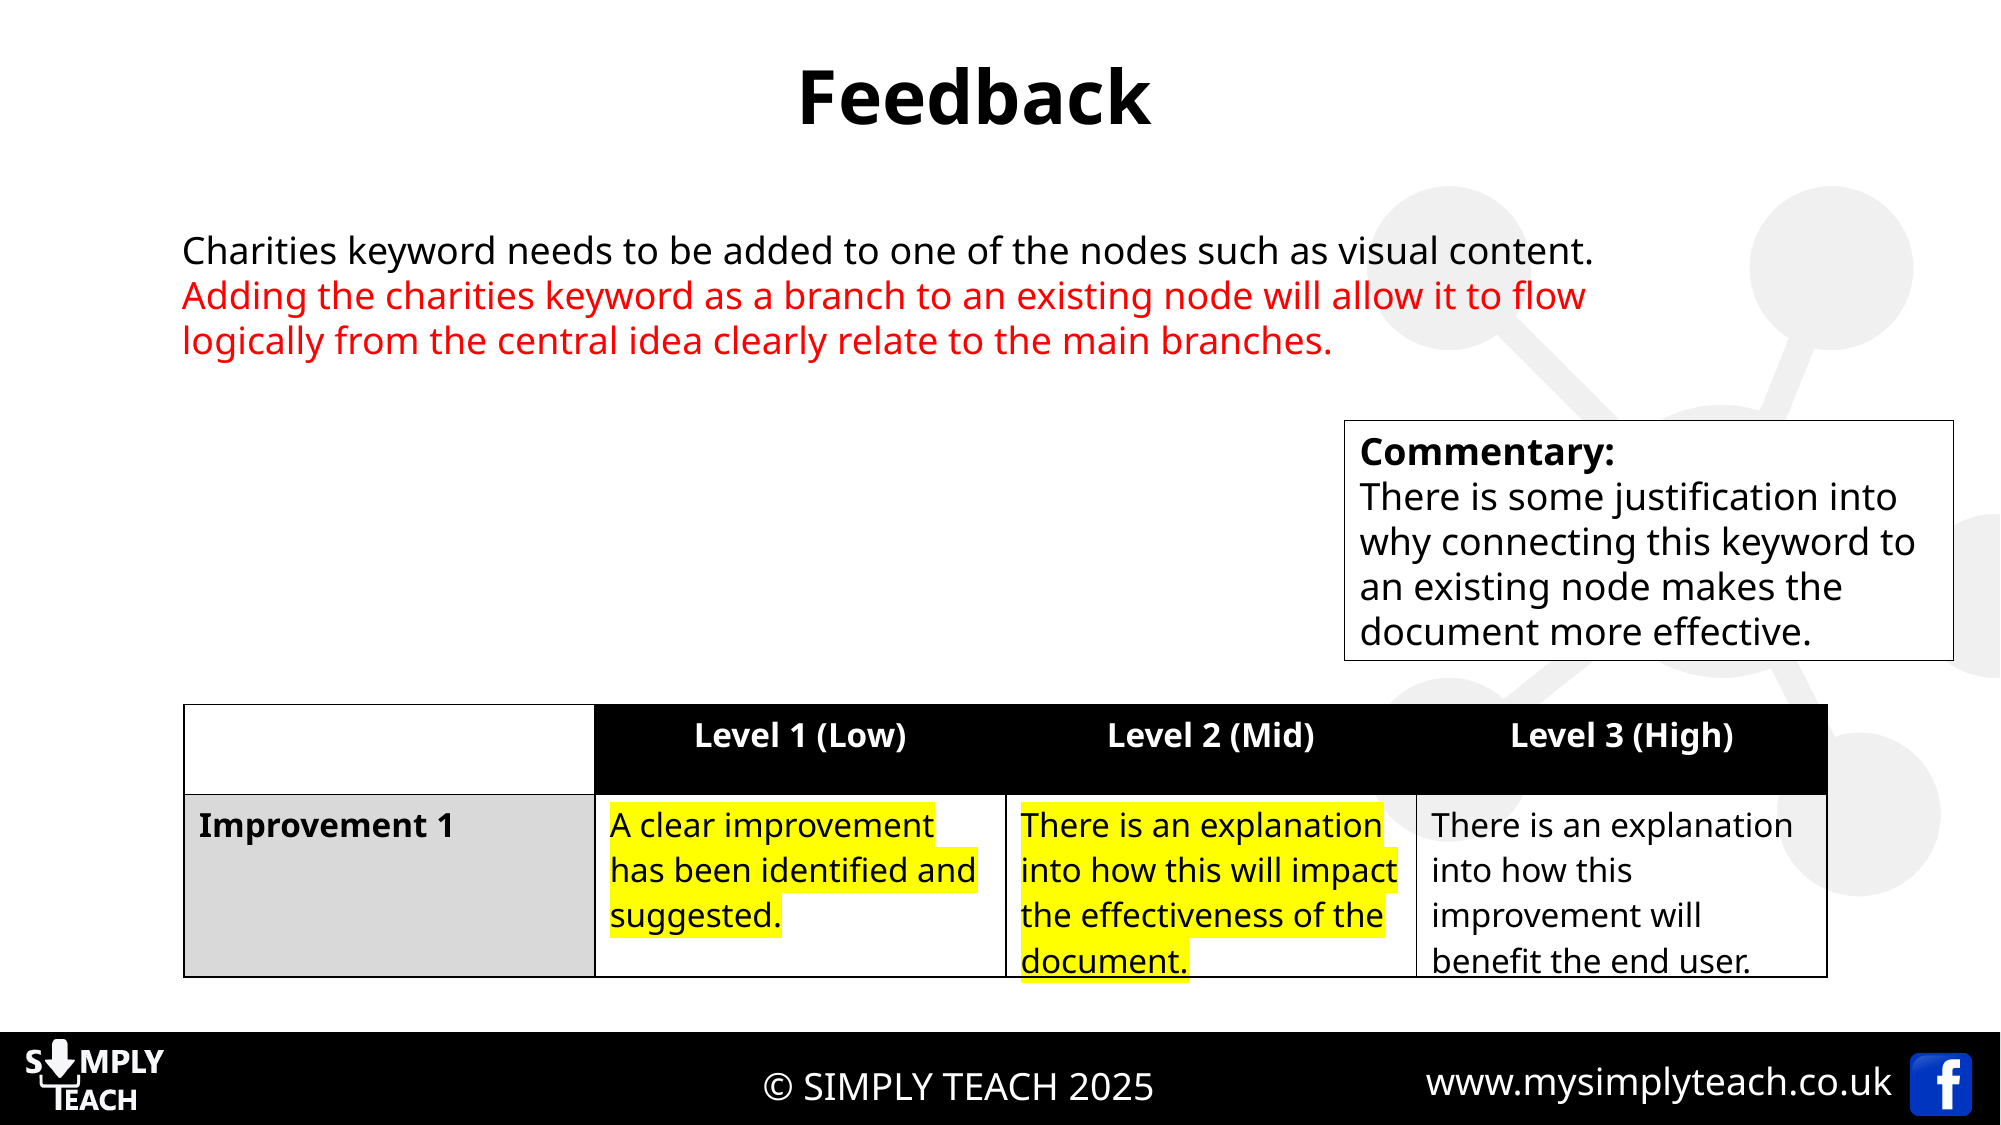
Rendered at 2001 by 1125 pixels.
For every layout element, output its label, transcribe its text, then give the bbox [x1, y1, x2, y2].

table_header [185, 705, 594, 794]
table_header Level 1 (Low) [596, 705, 1005, 794]
table_cell Improvement 1 [185, 795, 594, 976]
table_cell There is an explanation into how this will impact the effectiveness of the document. [1007, 795, 1416, 976]
table_header Level 2 (Mid) [1007, 705, 1416, 794]
table_header Level 3 (High) [1417, 705, 1826, 794]
table_cell A clear improvement has been identified and suggested. [596, 795, 1005, 976]
picture [15, 1033, 182, 1122]
text_box Charities keyword needs to be added to one of the nodes such as visual content. Adding the charities keyword as a branch to an existing node will allow it to flow logically from the central idea clearly relate to the main branches. [167, 219, 1725, 370]
picture [1907, 1050, 1975, 1119]
table_cell There is an explanation into how this improvement will benefit the end user. [1417, 795, 1826, 976]
text_box Feedback [184, 42, 1765, 147]
text_box Commentary: There is some justification into why connecting this keyword to an existing node makes the document more effective. [1344, 420, 1954, 661]
